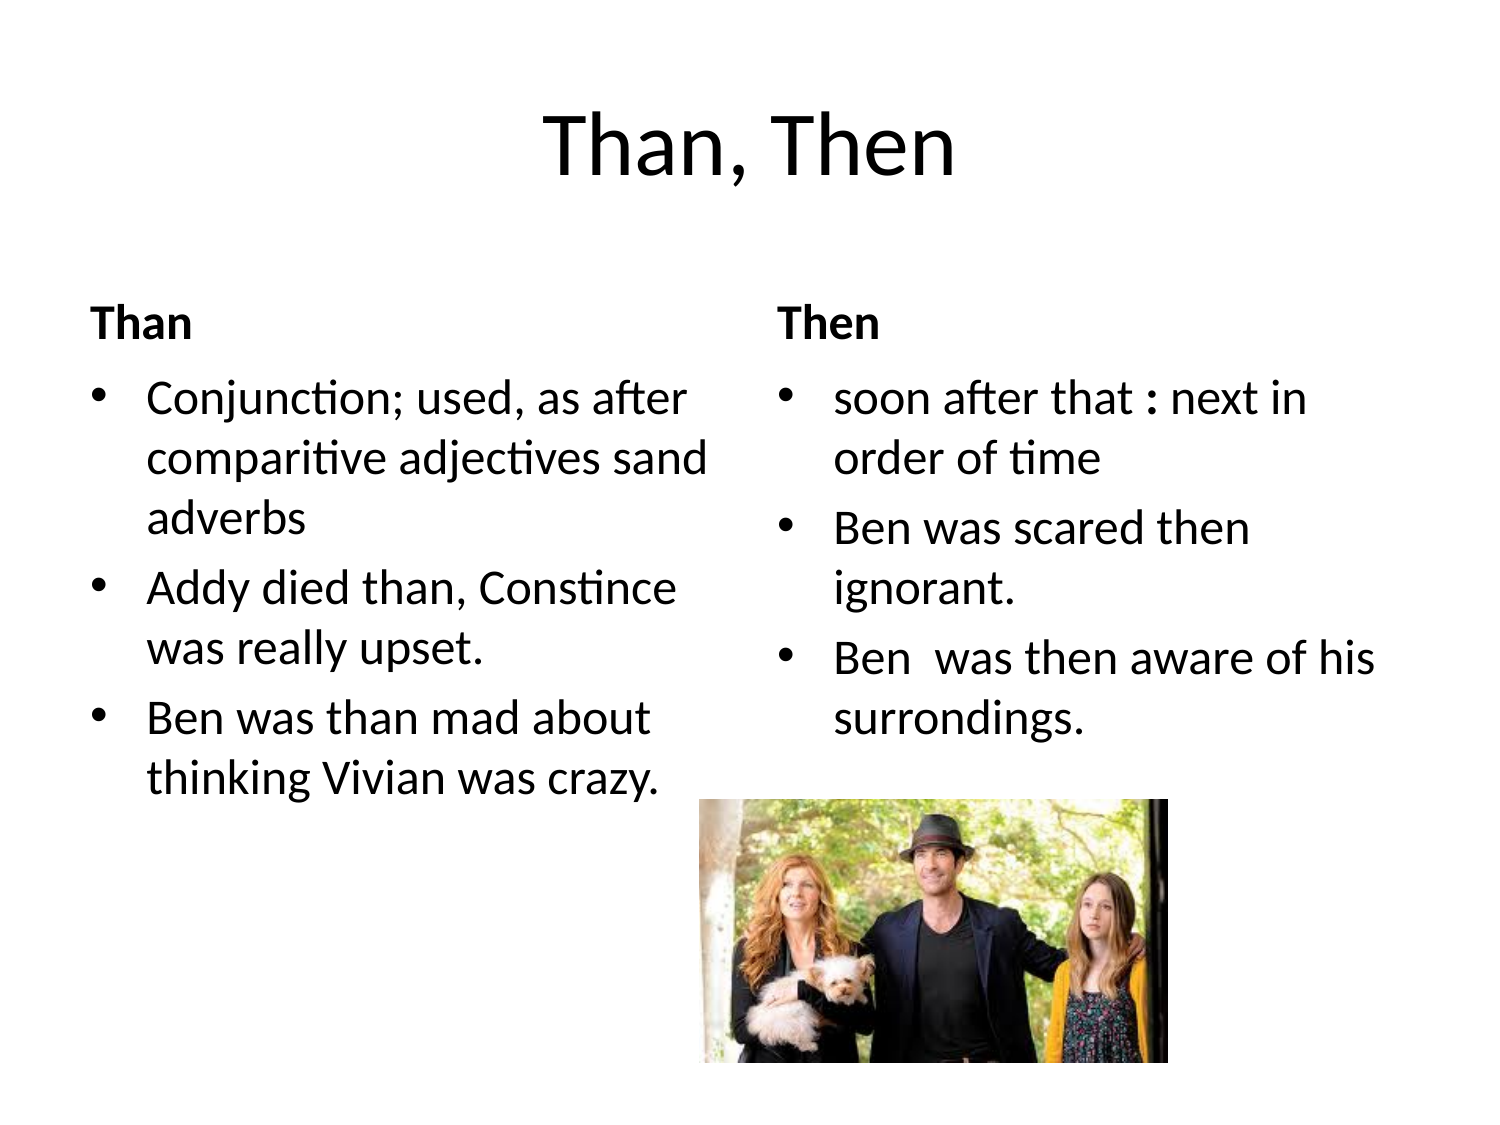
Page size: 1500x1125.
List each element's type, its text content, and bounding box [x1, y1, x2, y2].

list soon after that : next in order of time Ben was scared then ignorant. Ben was then aware of his surrondings. [761, 356, 1426, 1006]
title Than, Then [74, 44, 1426, 233]
list Conjunction; used, as after comparitive adjectives sand adverbs Addy died than, Constince was really upset. Ben was than mad about thinking Vivian was crazy. [74, 356, 738, 1006]
list Then [761, 251, 1426, 356]
picture [699, 799, 1168, 1063]
list Than [74, 251, 738, 356]
